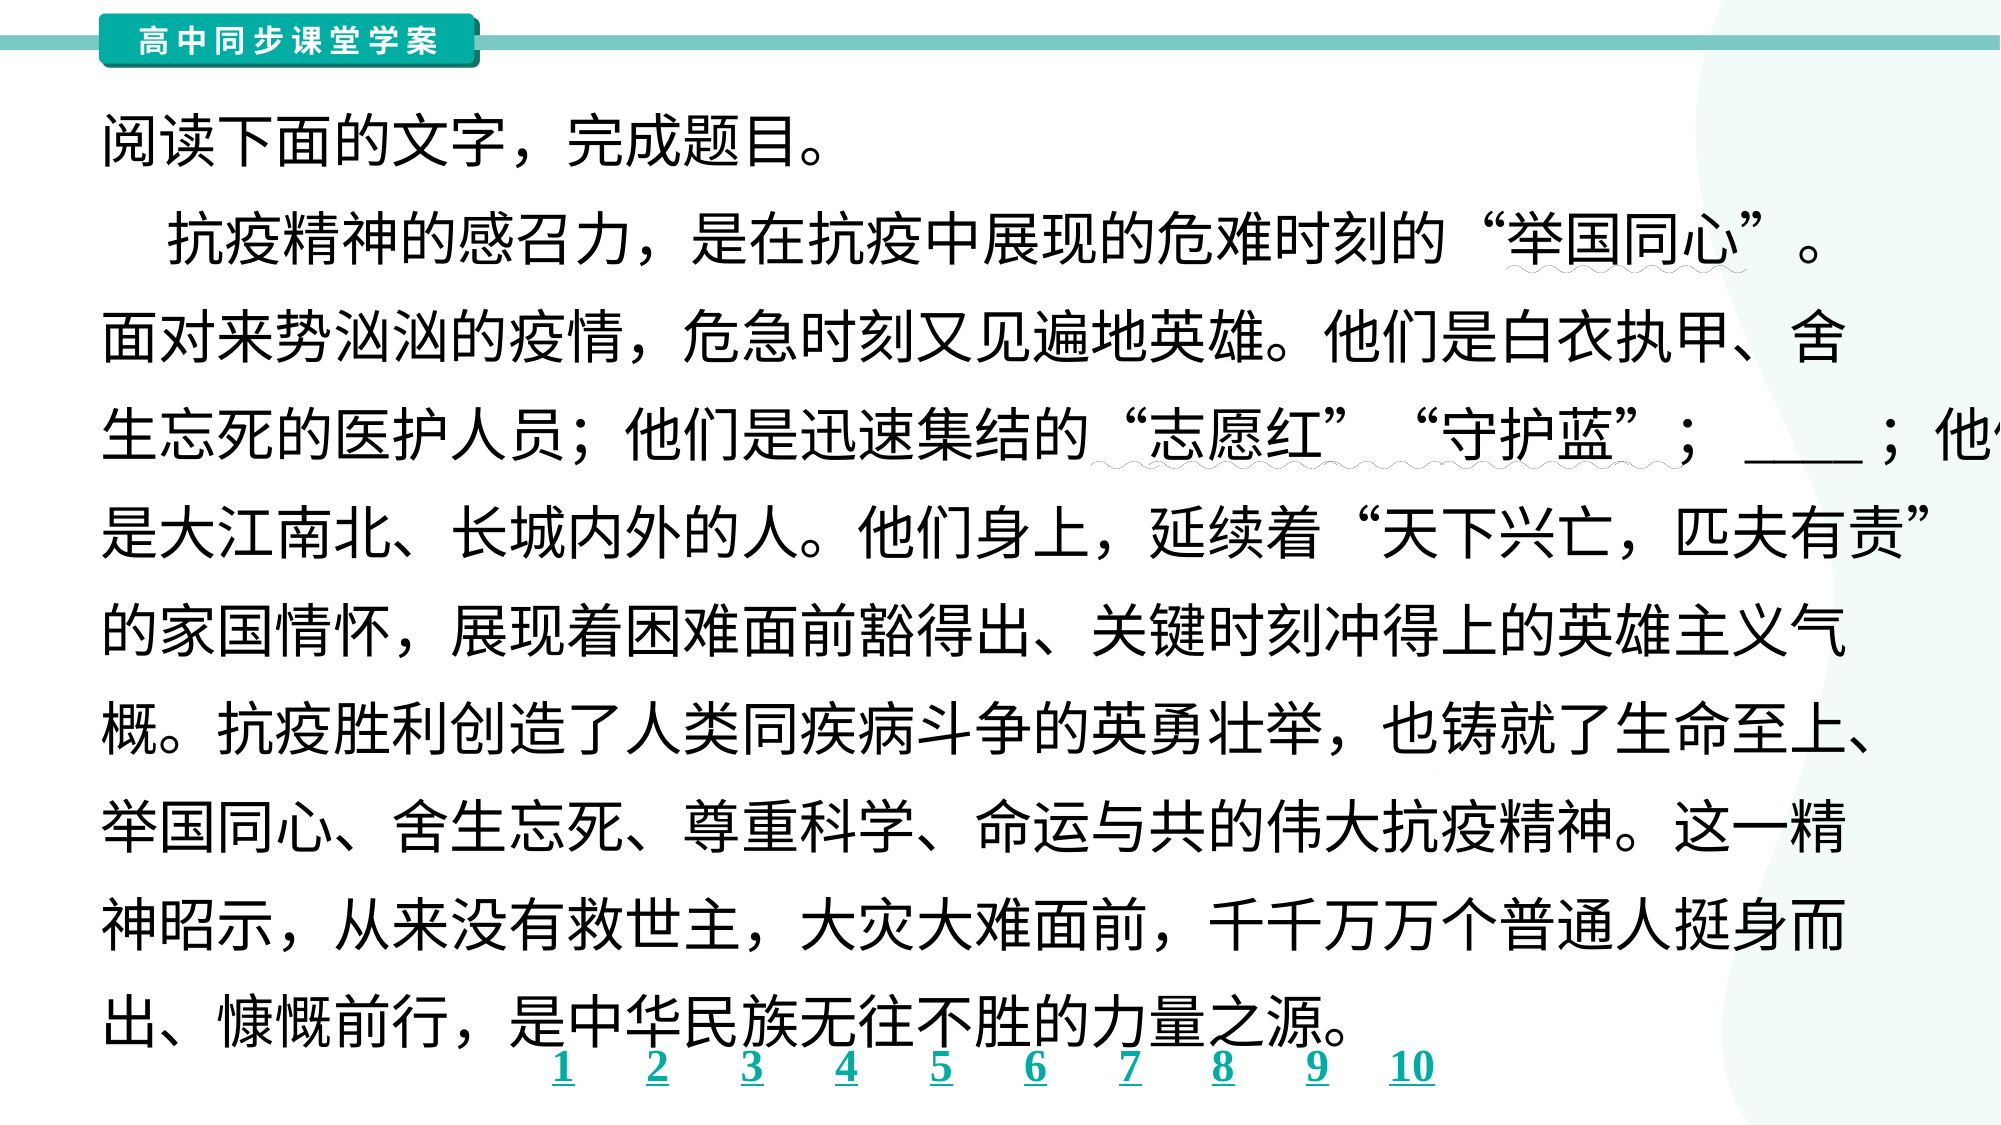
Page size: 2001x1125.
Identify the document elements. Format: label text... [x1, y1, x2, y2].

text_box 阅读下面的文字，完成题目。 抗疫精神的感召力，是在抗疫中展现的危难时刻的“举国同心”。 面对来势汹汹的疫情，危急时刻又见遍地英雄。他们是白衣执甲、舍 生忘死的医护人员；他们是迅速集结的“志愿红”“守护蓝”；____；他们 是大江南北、长城内外的人。他们身上，延续着“天下兴亡，匹夫有责” 的家国情怀，展现着困难面前豁得出、关键时刻冲得上的英雄主义气 概。抗疫胜利创造了人类同疾病斗争的英勇壮举，也铸就了生命至上、 举国同心、舍生忘死、尊重科学、命运与共的伟大抗疫精神。这一精 神昭示，从来没有救世主，大灾大难面前，千千万万个普通人挺身而 出、慷慨前行，是中华民族无往不胜的力量之源。 [100, 76, 1899, 1056]
picture [0, 0, 2000, 1125]
